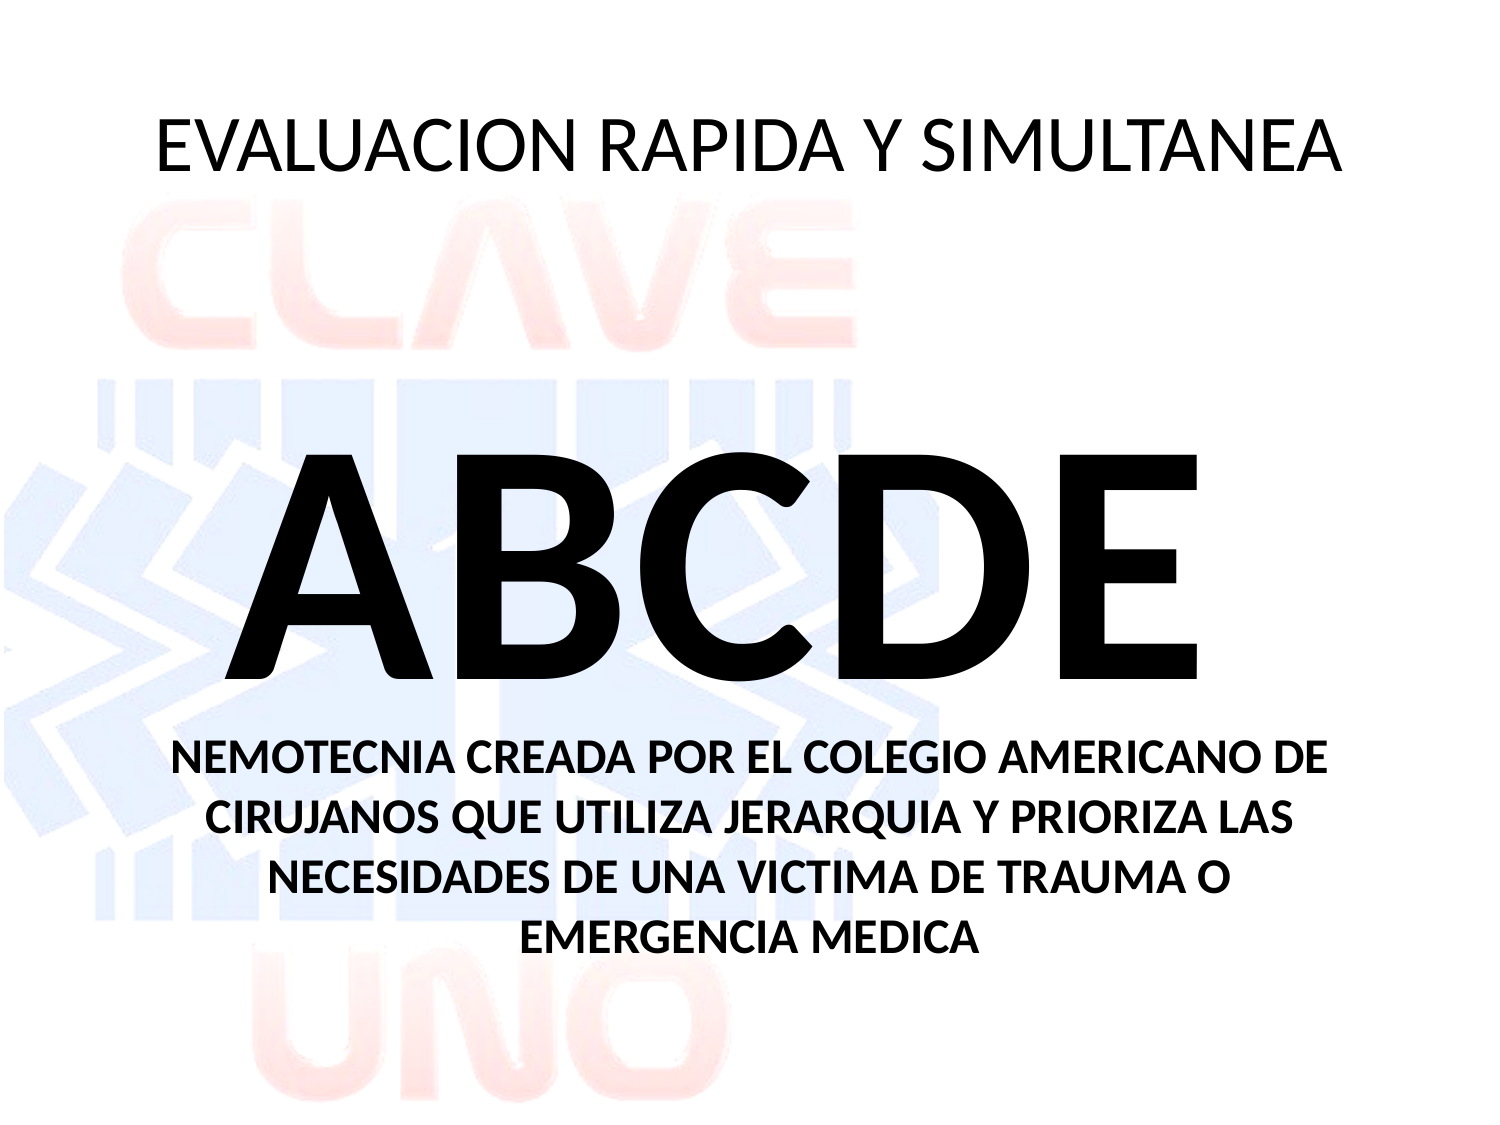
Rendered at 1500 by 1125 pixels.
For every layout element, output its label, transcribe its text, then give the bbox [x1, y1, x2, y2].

text_box ABCDE [944, 326, 1436, 757]
text_box NEMOTECNIA CREADA POR EL COLEGIO AMERICANO DE CIRUJANOS QUE UTILIZA JERARQUIA Y PRIORIZA LAS NECESIDADES DE UNA VICTIMA DE TRAUMA O EMERGENCIA MEDICA [944, 715, 1376, 971]
picture [3, 184, 940, 1121]
title EVALUACION RAPIDA Y SIMULTANEA [75, 45, 1425, 233]
